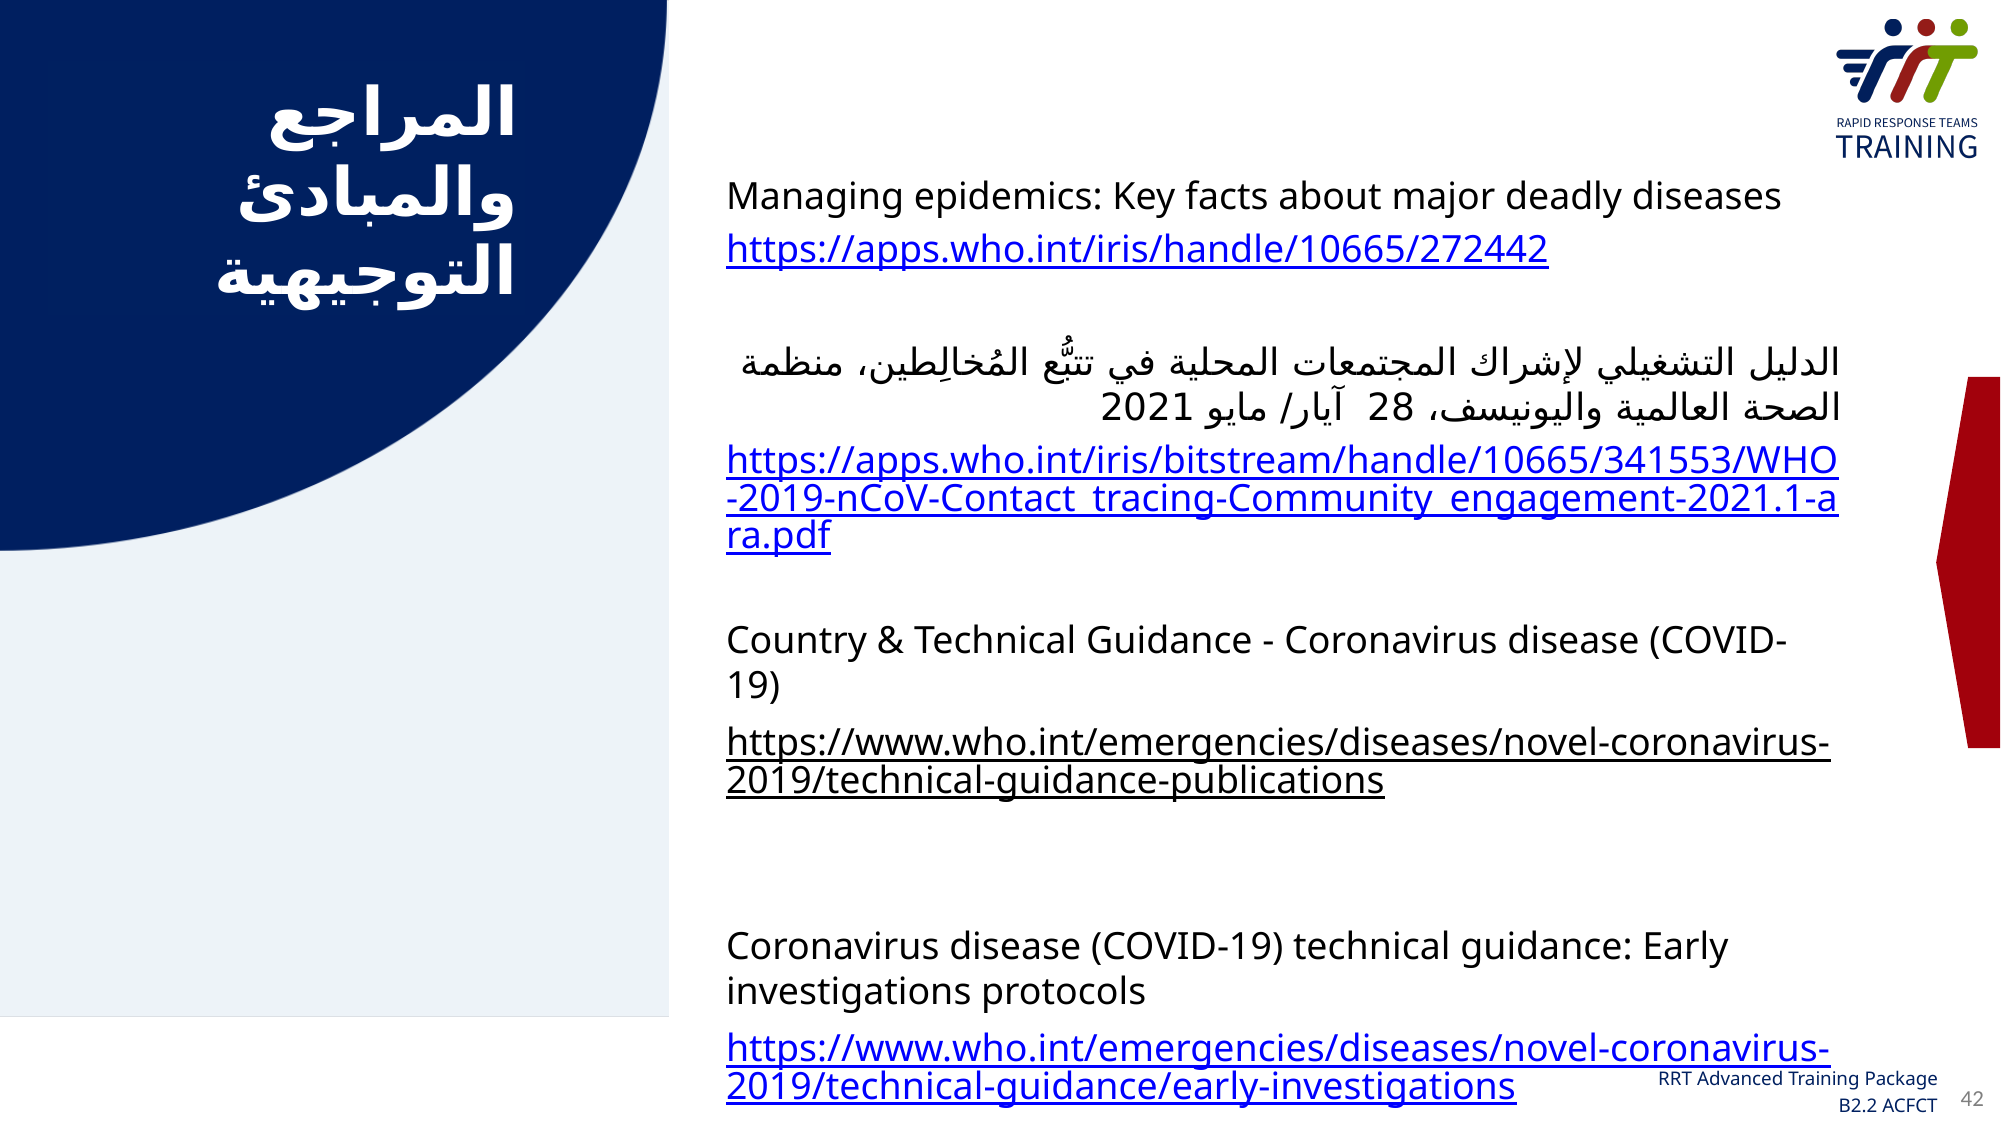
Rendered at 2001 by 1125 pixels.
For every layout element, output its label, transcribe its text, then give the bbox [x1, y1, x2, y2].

picture [0, 0, 669, 1018]
picture [1835, 19, 1978, 167]
text_box المراجع والمبادئ التوجيهية [47, 60, 526, 316]
text_box Managing epidemics: Key facts about major deadly diseases https://apps.who.int/iris/handle/10665/272442 الدليل التشغيلي لإشراك المجتمعات المحلية في تتبُّع المُخالِطين، منظمة الصحة العالمية واليونيسف، 28 آيار/ مايو 2021 https://apps.who.int/iris/bitstream/handle/10665/341553/WHO-2019-nCoV-Contact_tracing-Community_engagement-2021.1-ara.pdf Country & Technical Guidance - Coronavirus disease (COVID-19) https://www.who.int/emergencies/diseases/novel-coronavirus-2019/technical-guidance-publications Coronavirus disease (COVID-19) technical guidance: Early investigations protocols https://www.who.int/emergencies/diseases/novel-coronavirus-2019/technical-guidance/early-investigations [718, 164, 1850, 1086]
